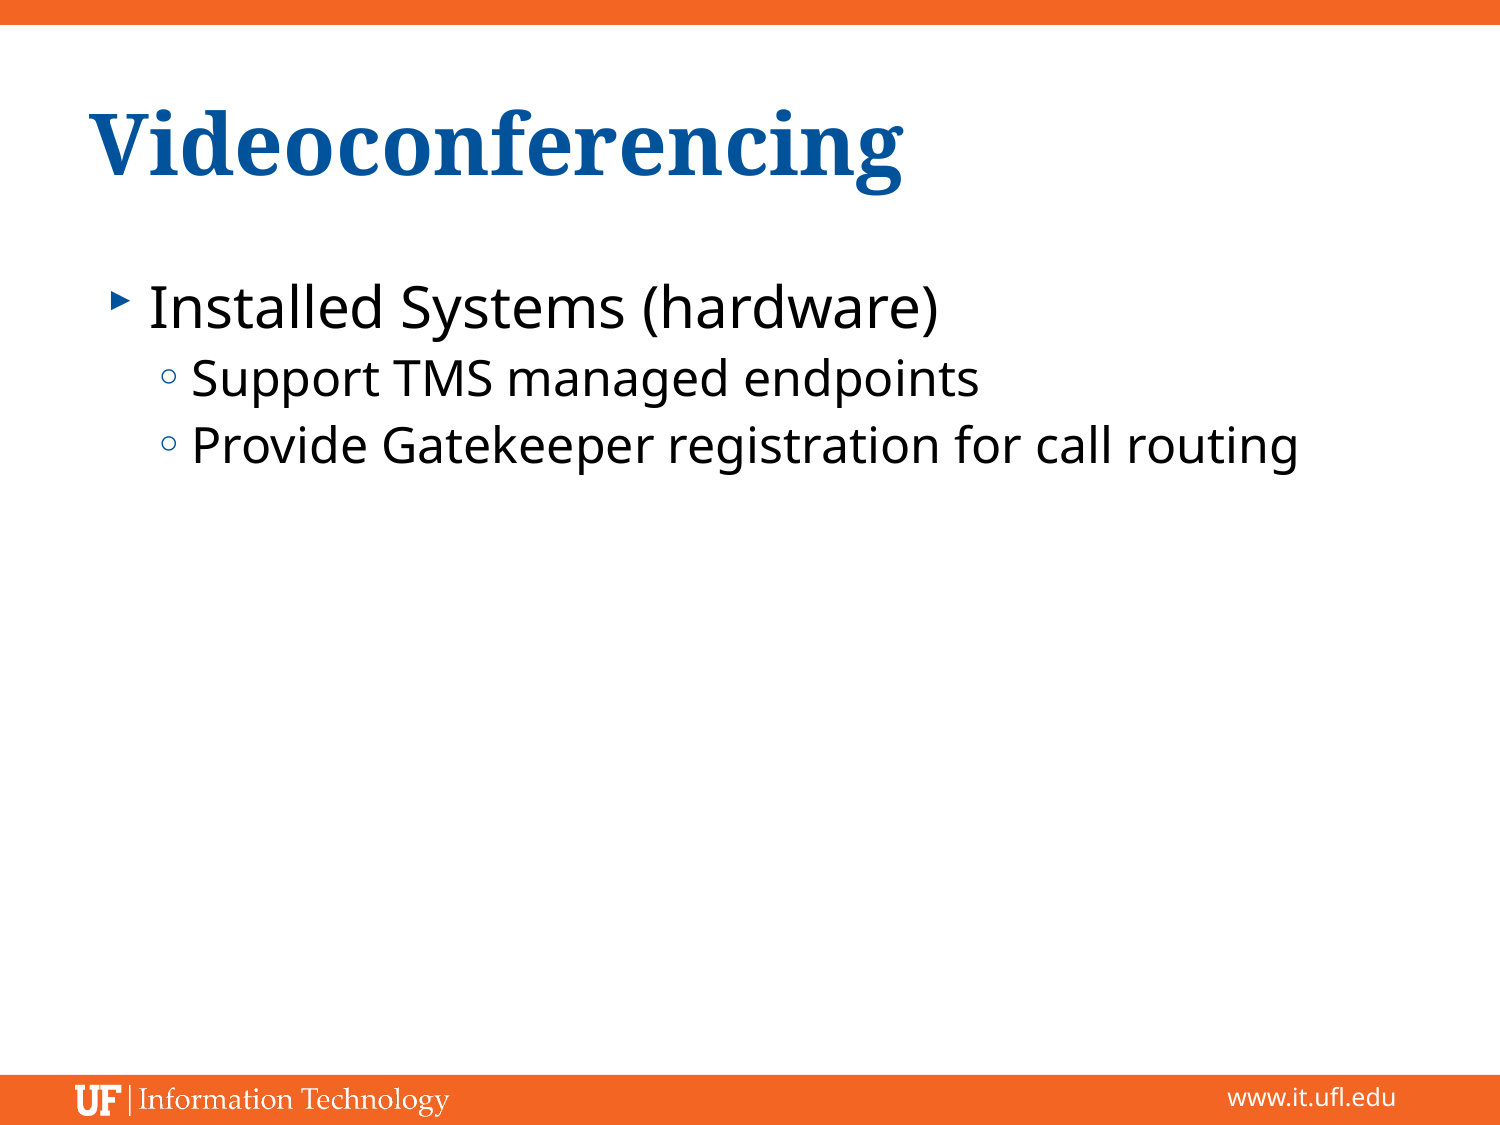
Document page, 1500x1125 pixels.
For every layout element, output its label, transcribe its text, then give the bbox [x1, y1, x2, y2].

list Installed Systems (hardware) Support TMS managed endpoints Provide Gatekeeper registration for call routing [75, 262, 1425, 1005]
picture [75, 1083, 450, 1117]
title Videoconferencing [75, 50, 1425, 233]
